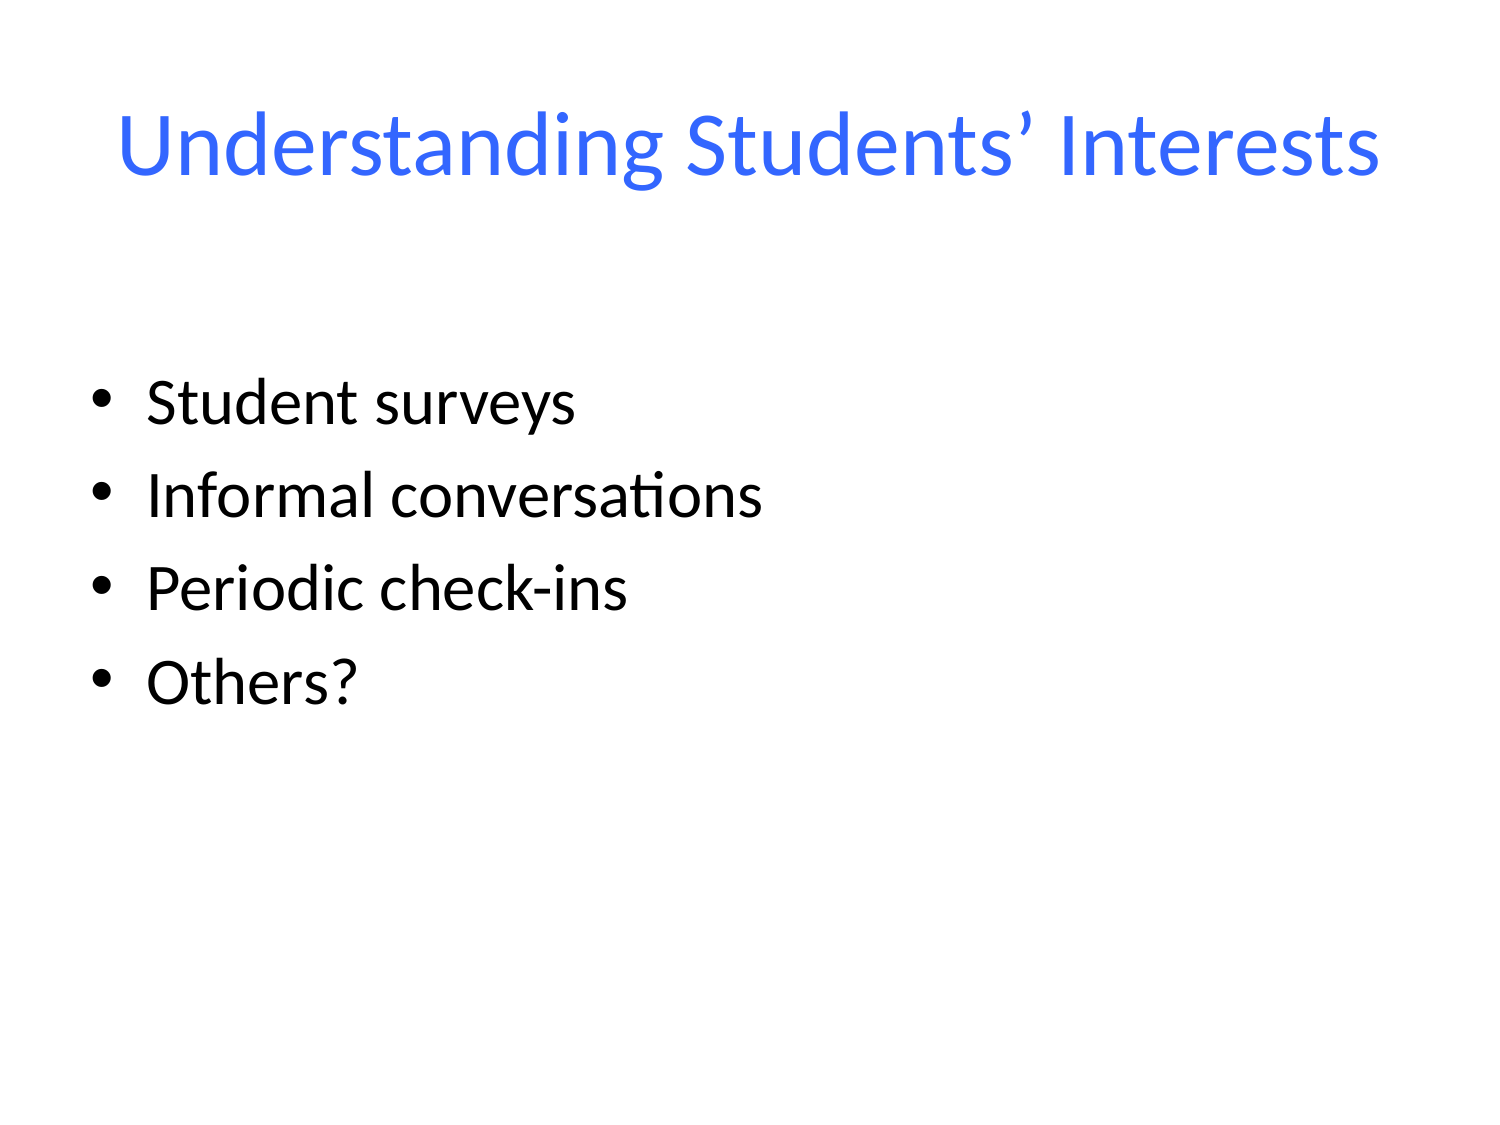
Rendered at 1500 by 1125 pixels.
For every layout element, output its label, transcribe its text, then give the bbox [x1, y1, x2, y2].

list Student surveys Informal conversations Periodic check-ins Others? [75, 350, 1425, 1005]
title Understanding Students’ Interests [75, 45, 1425, 233]
